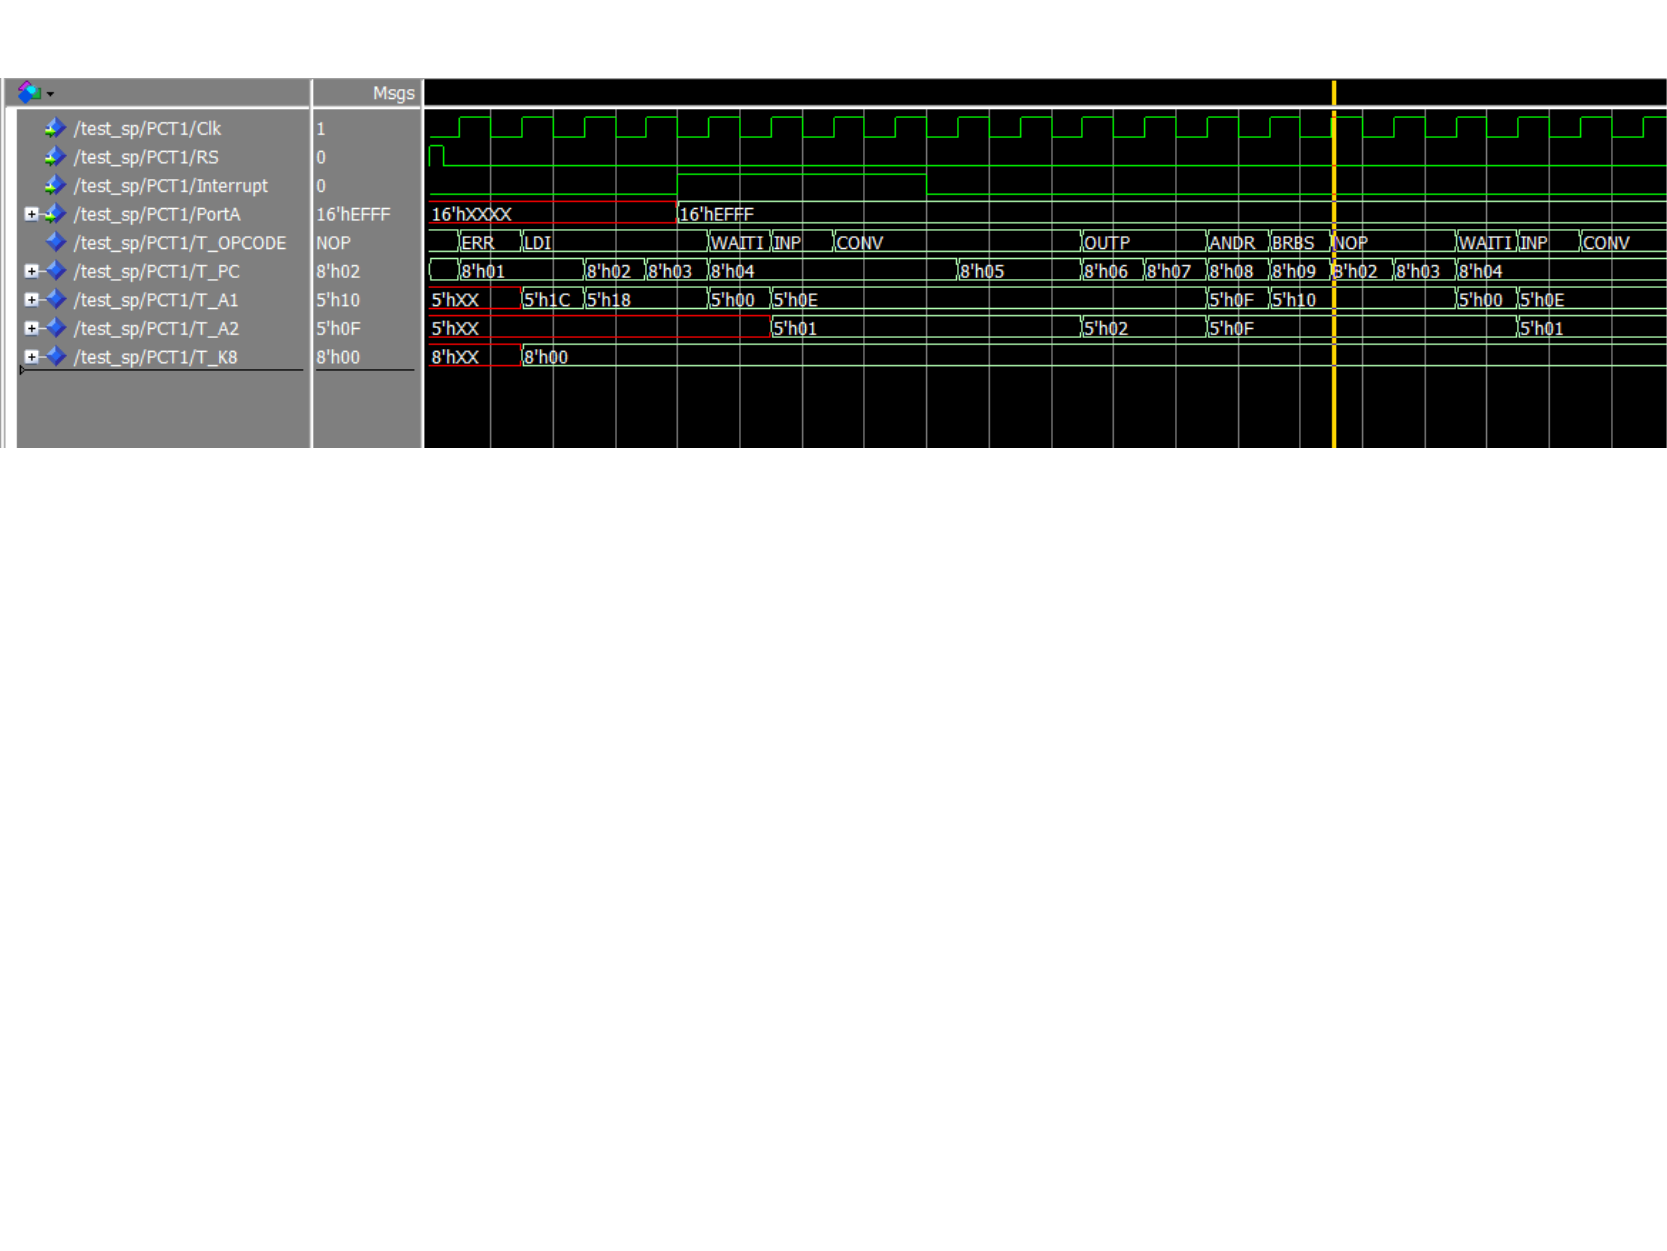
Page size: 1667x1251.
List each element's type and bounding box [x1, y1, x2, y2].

picture [0, 78, 1667, 448]
